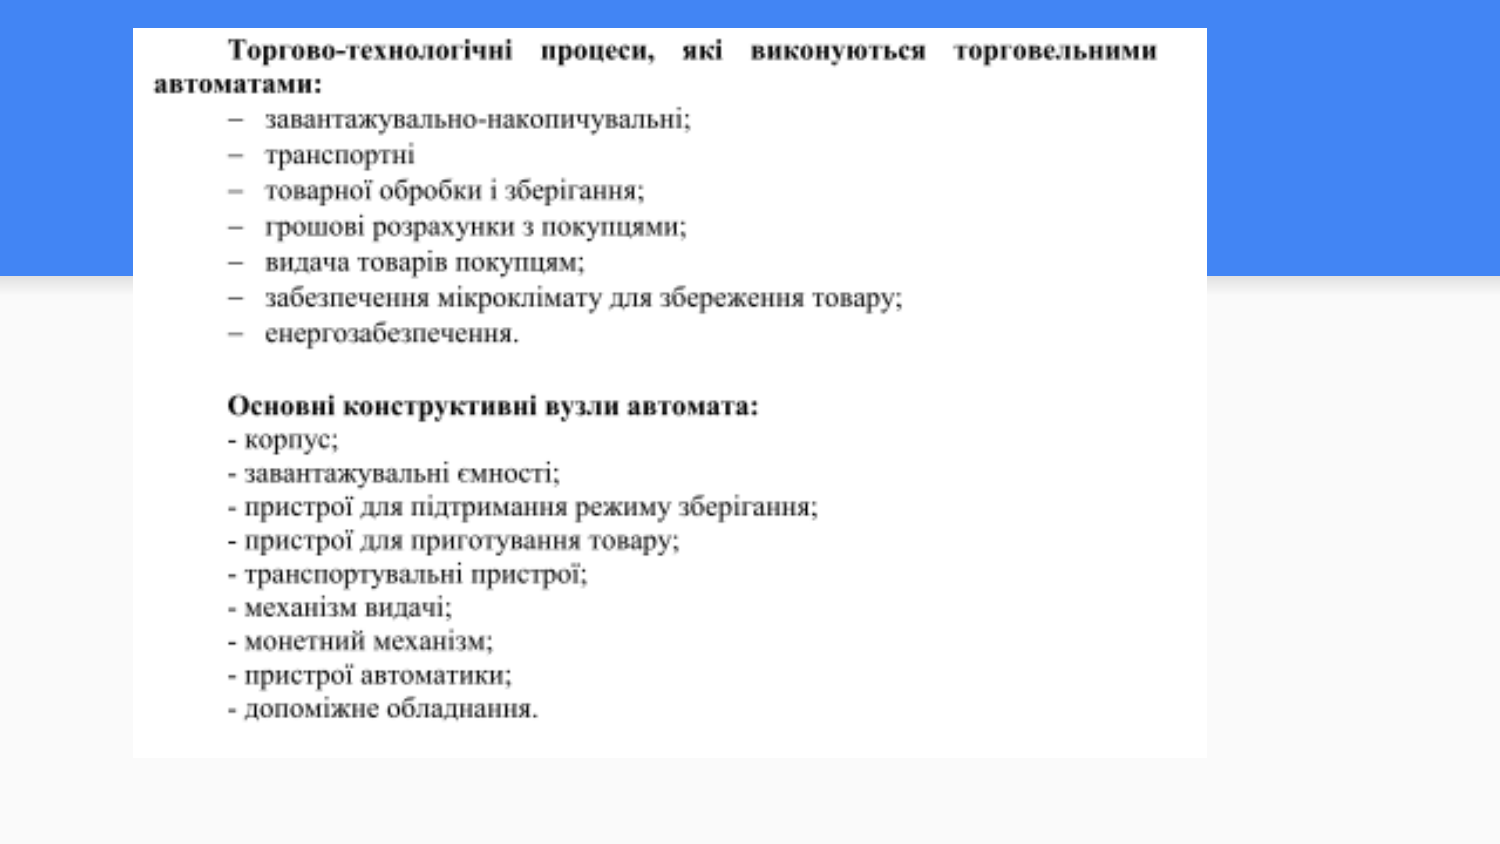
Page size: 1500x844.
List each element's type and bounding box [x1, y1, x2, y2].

picture [133, 27, 1207, 758]
